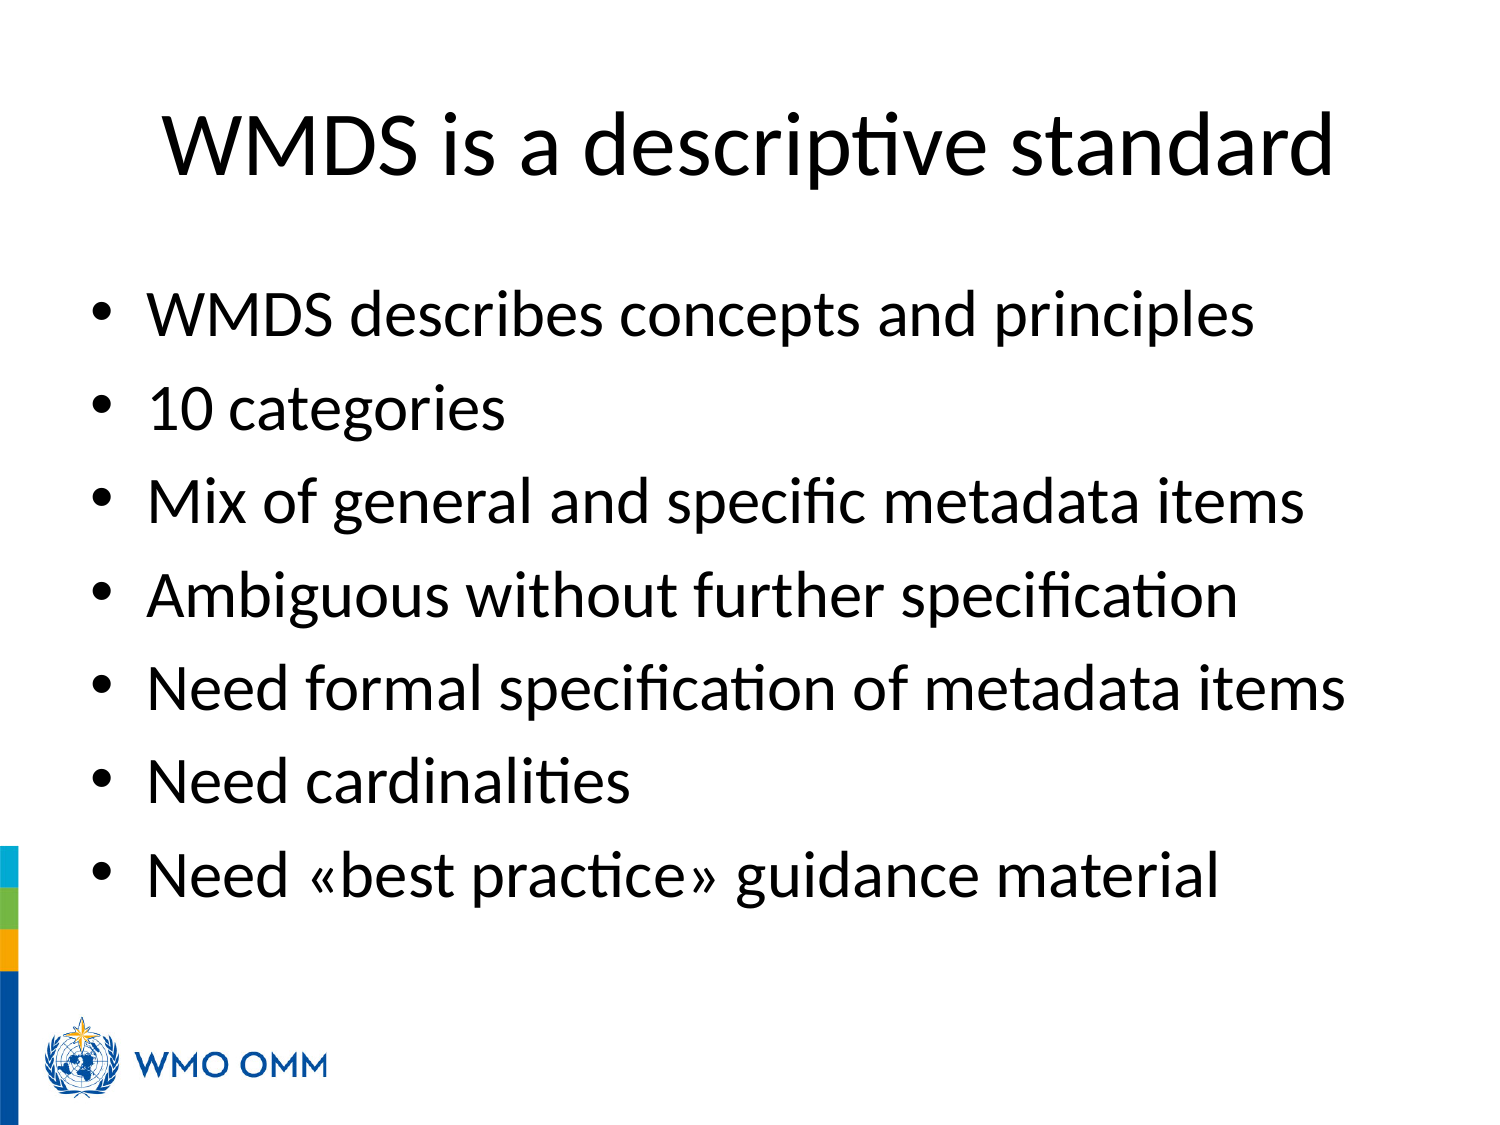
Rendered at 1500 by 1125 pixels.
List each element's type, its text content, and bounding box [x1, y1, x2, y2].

title WMDS is a descriptive standard [75, 45, 1425, 233]
list WMDS describes concepts and principles 10 categories Mix of general and specific metadata items Ambiguous without further specification Need formal specification of metadata items Need cardinalities Need «best practice» guidance material [75, 262, 1425, 1005]
picture [0, 845, 327, 1125]
